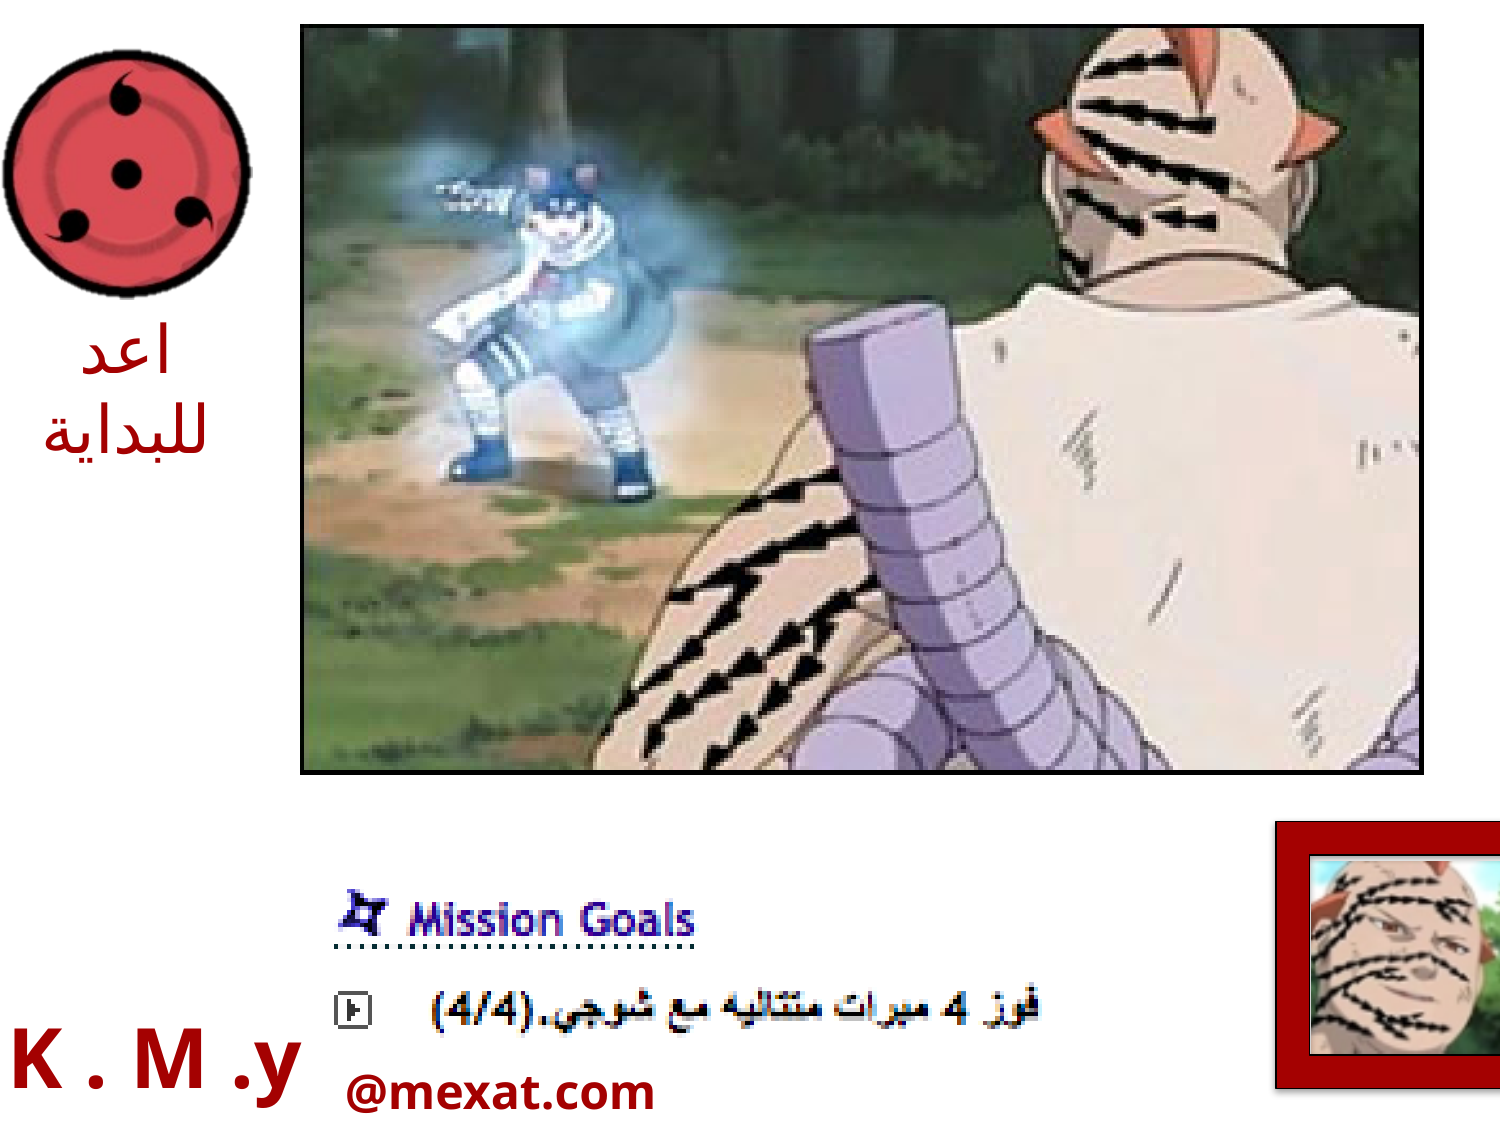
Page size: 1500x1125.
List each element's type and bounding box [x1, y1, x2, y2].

picture [0, 0, 1500, 1125]
text_box [0, 47, 253, 396]
